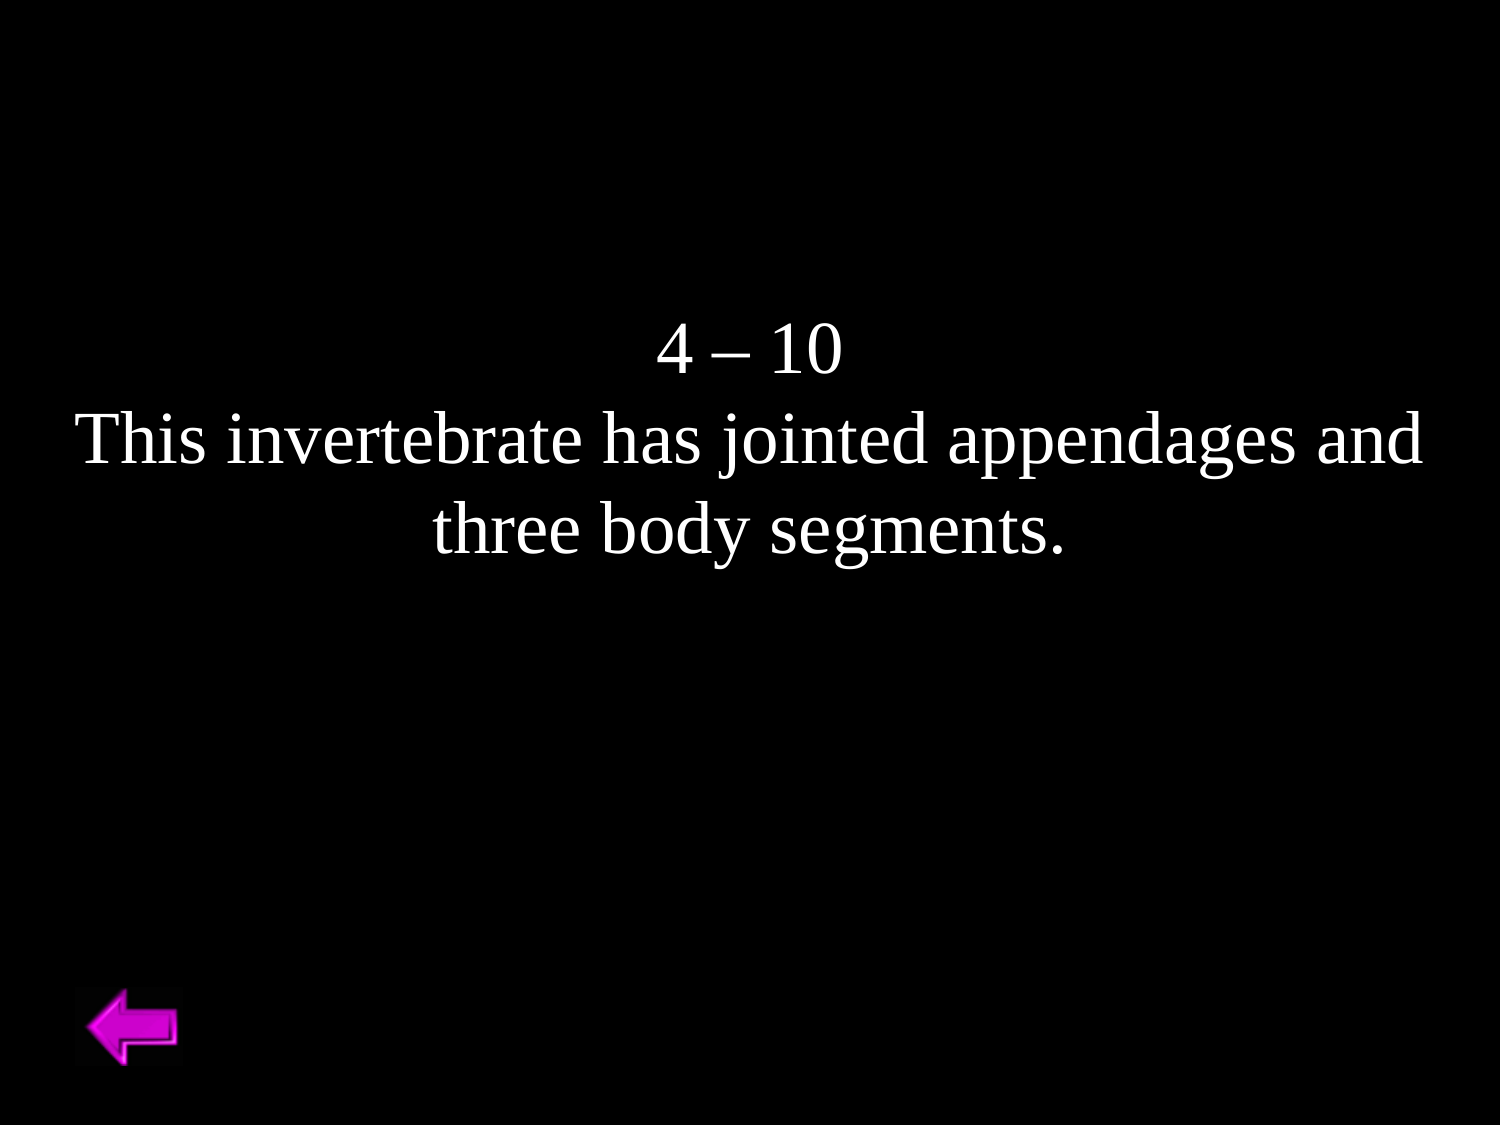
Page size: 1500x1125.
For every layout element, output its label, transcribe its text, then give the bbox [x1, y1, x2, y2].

picture [74, 987, 183, 1066]
text_box 4 – 10 This invertebrate has jointed appendages and three body segments. [12, 290, 1488, 666]
